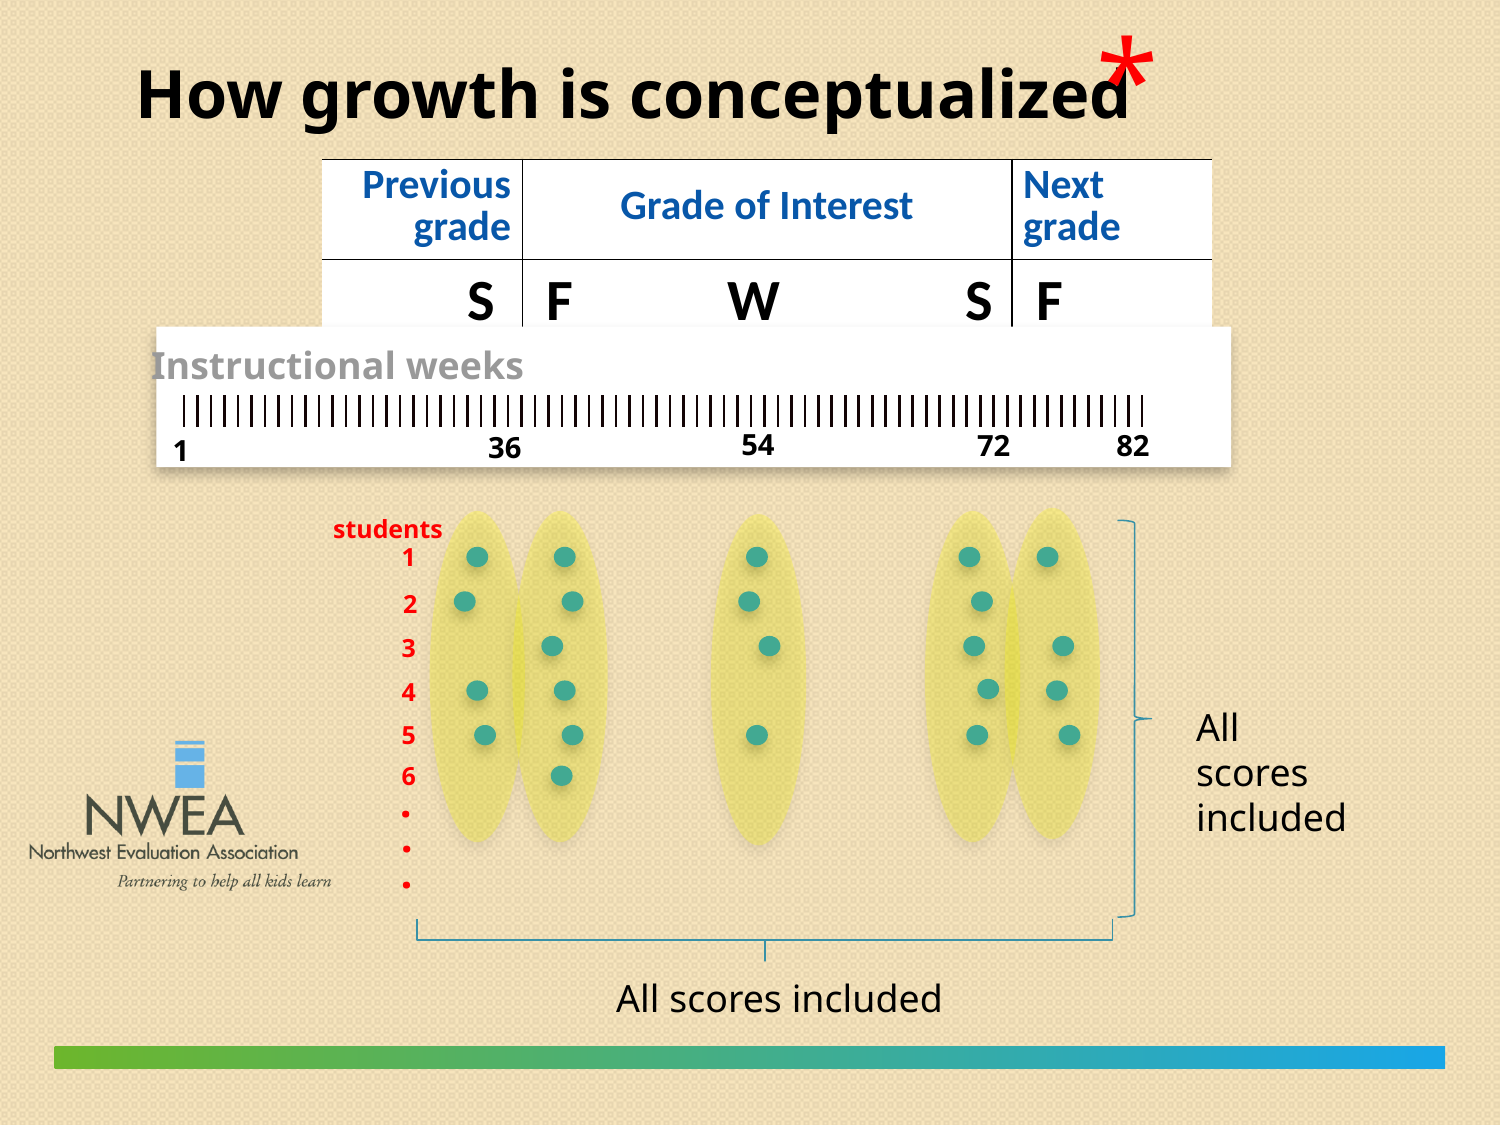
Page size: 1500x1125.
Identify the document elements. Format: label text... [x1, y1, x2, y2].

text_box * [1082, 1, 1174, 152]
table_header Next grade [1013, 160, 1212, 259]
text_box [146, 326, 1232, 476]
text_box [320, 506, 1376, 1029]
text_box How growth is conceptualized [120, 44, 1082, 140]
picture [0, 712, 360, 920]
table_cell F [1013, 260, 1212, 322]
table_header Grade of Interest [523, 160, 1011, 259]
table_cell S [322, 260, 522, 322]
table_cell F W S [523, 260, 1011, 322]
table_header Previous grade [322, 160, 522, 259]
